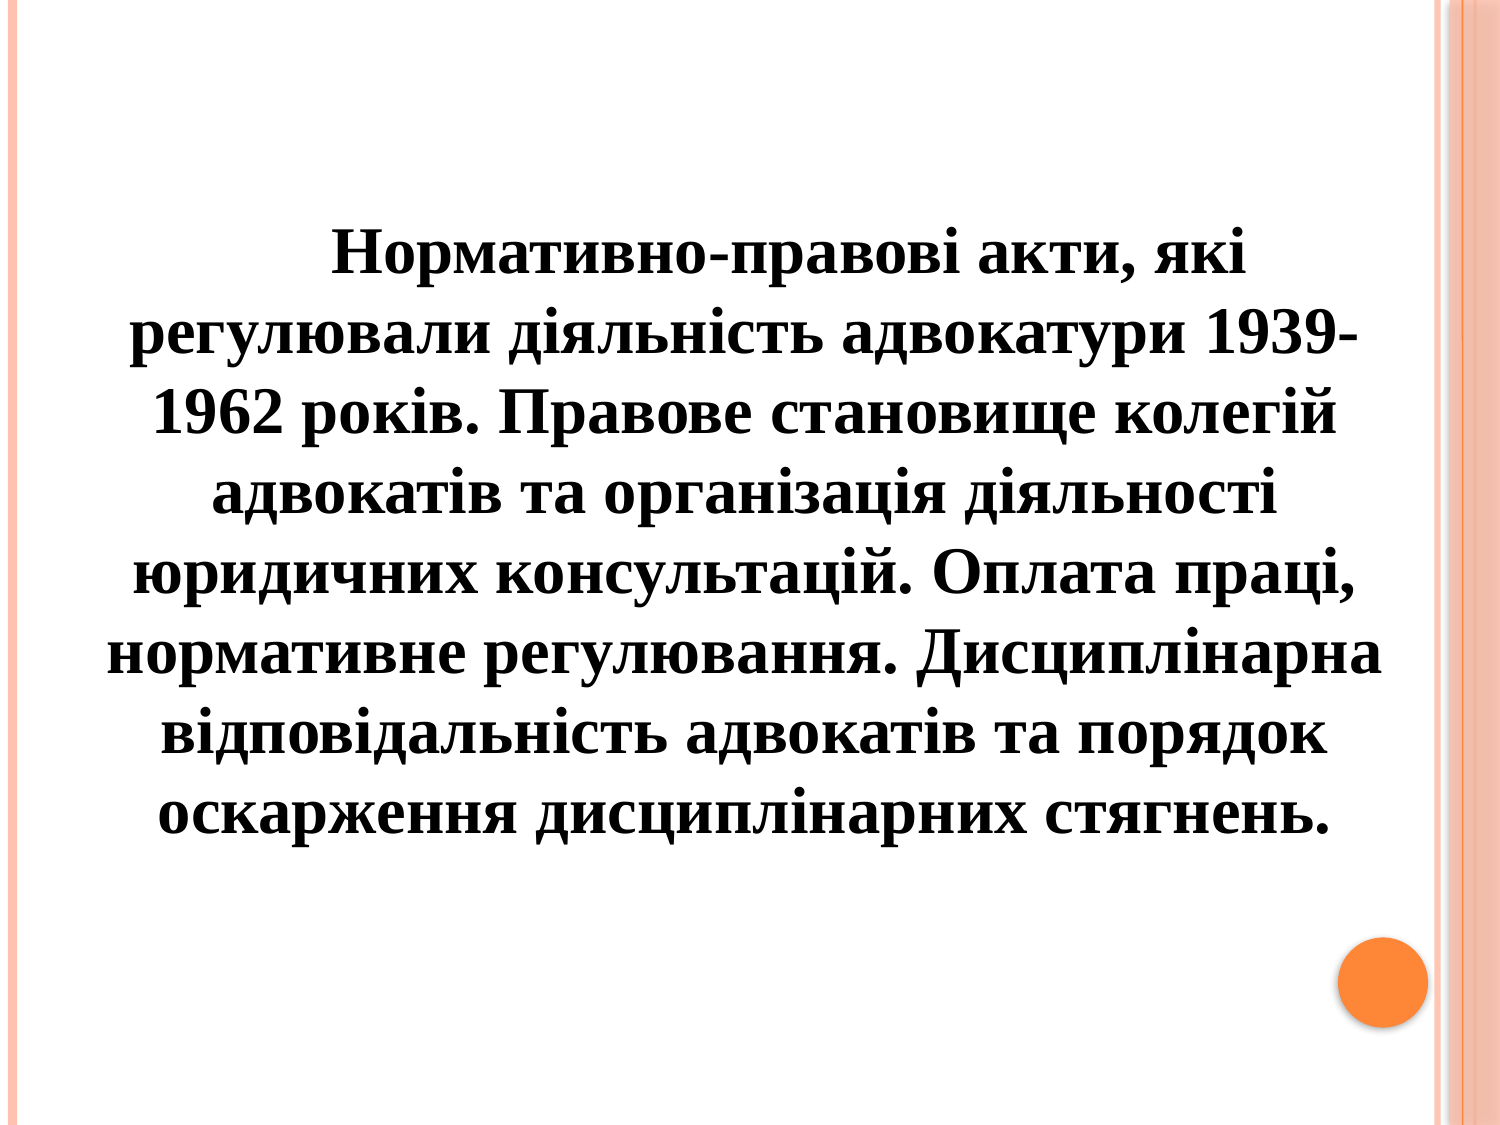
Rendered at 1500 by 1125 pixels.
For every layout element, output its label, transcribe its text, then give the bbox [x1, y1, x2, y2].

list Нормативно-правові акти, які регулювали діяльність адвокатури 1939-1962 років. Правове становище колегій адвокатів та організація діяльності юридичних консультацій. Оплата праці, нормативне регулювання. Дисциплінарна відповідальність адвокатів та порядок оскарження дисциплінарних стягнень. [70, 198, 1421, 657]
